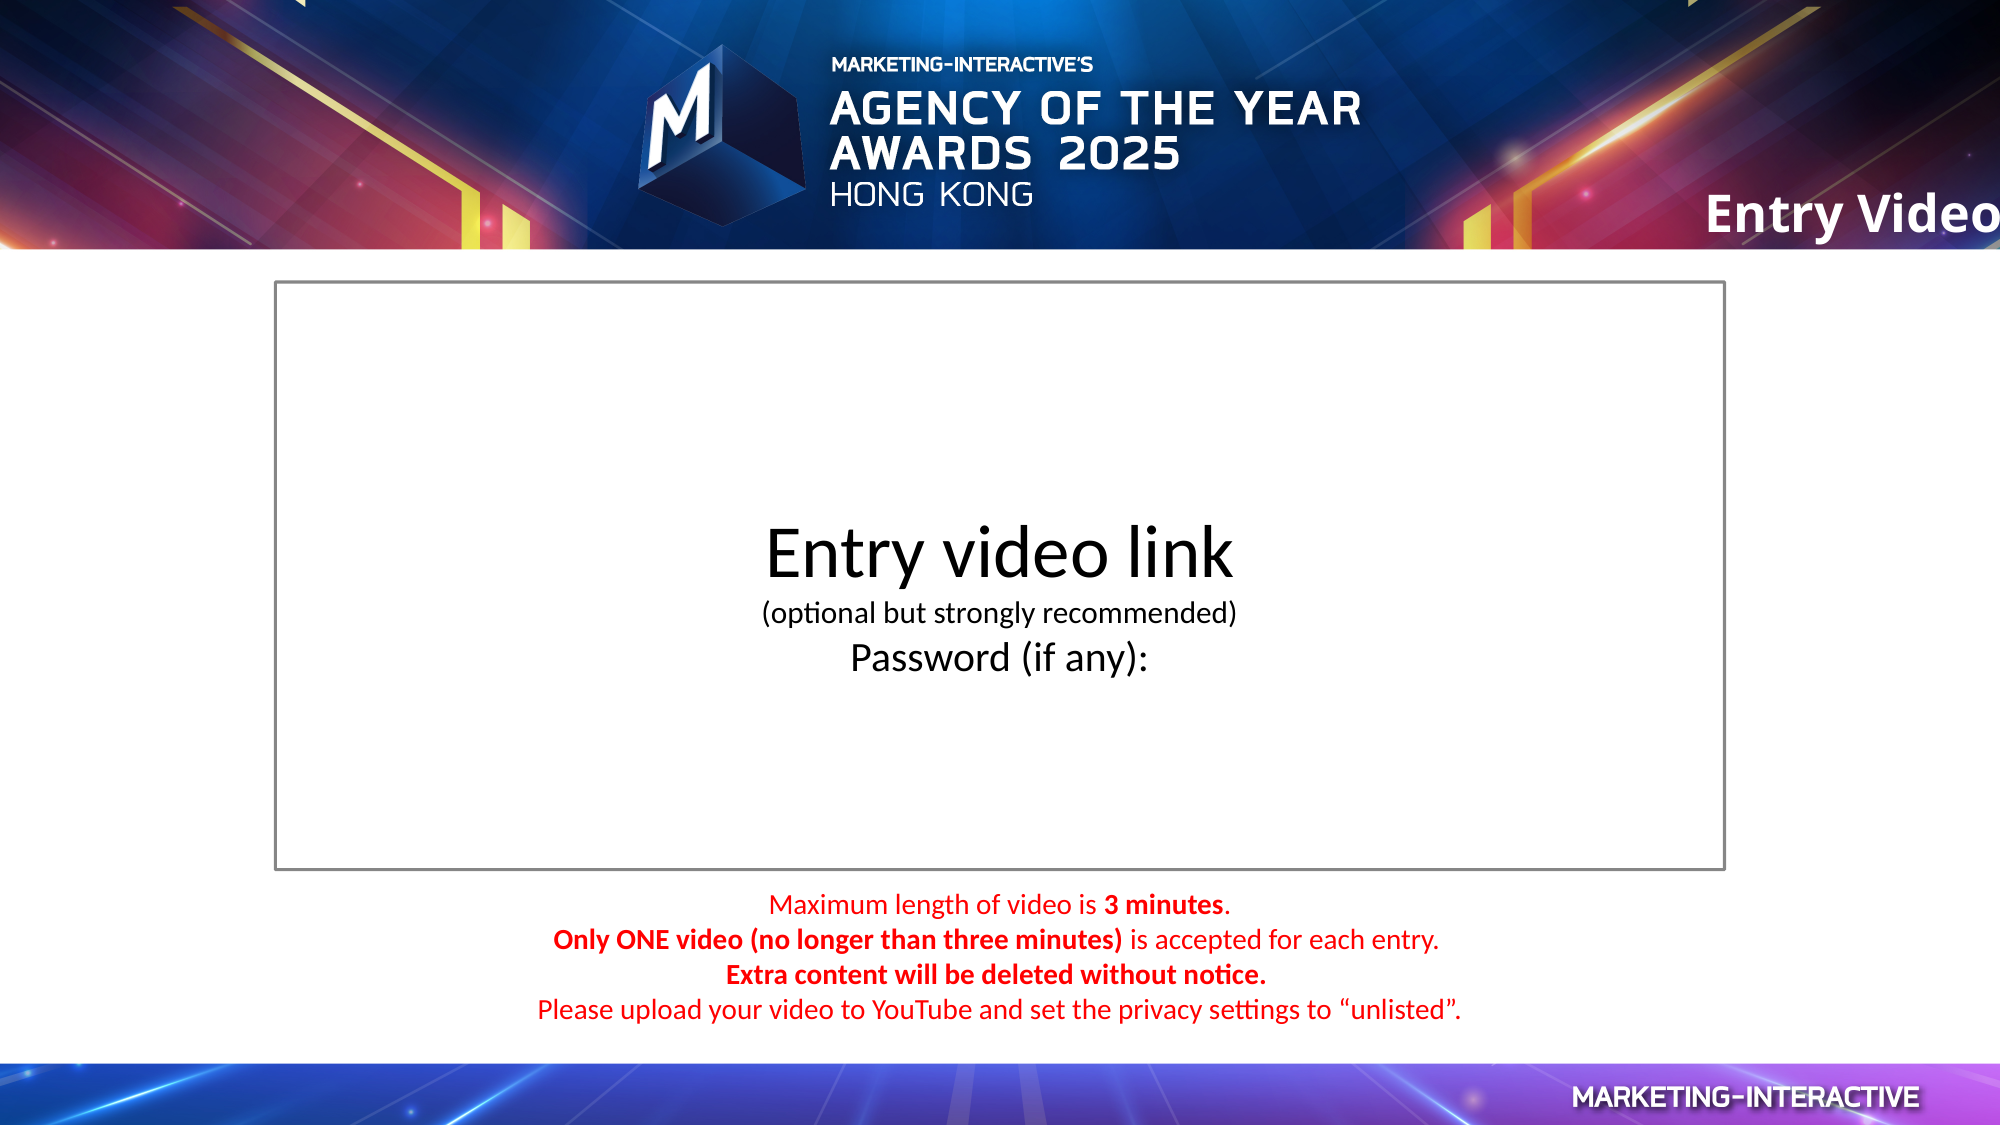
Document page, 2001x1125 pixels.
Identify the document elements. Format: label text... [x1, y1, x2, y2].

text_box Entry Video [1690, 168, 2000, 256]
picture [0, 0, 2000, 1125]
text_box Maximum length of video is 3 minutes. Only ONE video (no longer than three minutes) is accepted for each entry. Extra content will be deleted without notice. Please upload your video to YouTube and set the privacy settings to “unlisted”. [275, 878, 1725, 1033]
text_box Entry video link (optional but strongly recommended) Password (if any): [275, 281, 1725, 870]
